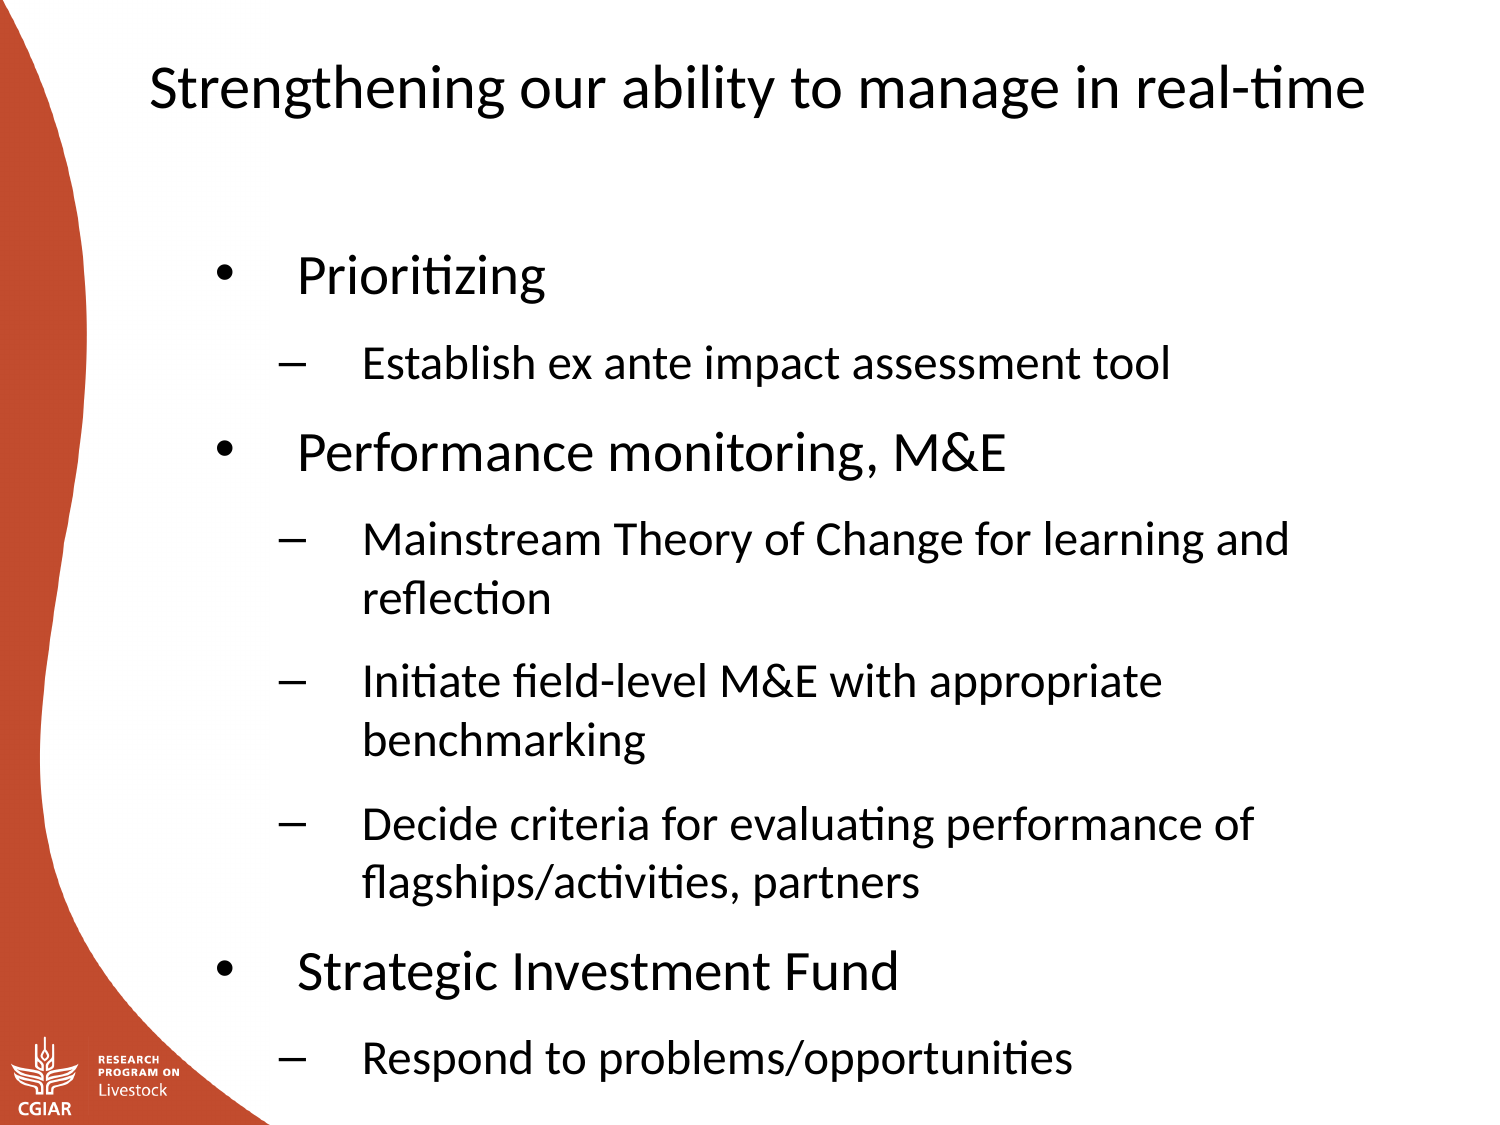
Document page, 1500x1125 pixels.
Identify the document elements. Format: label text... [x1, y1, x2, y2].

list Prioritizing Establish ex ante impact assessment tool Performance monitoring, M&E Mainstream Theory of Change for learning and reflection Initiate field-level M&E with appropriate benchmarking Decide criteria for evaluating performance of flagships/activities, partners Strategic Investment Fund Respond to problems/opportunities [199, 230, 1425, 1097]
picture [0, 0, 270, 1125]
list Strengthening our ability to manage in real-time [134, 38, 1410, 226]
